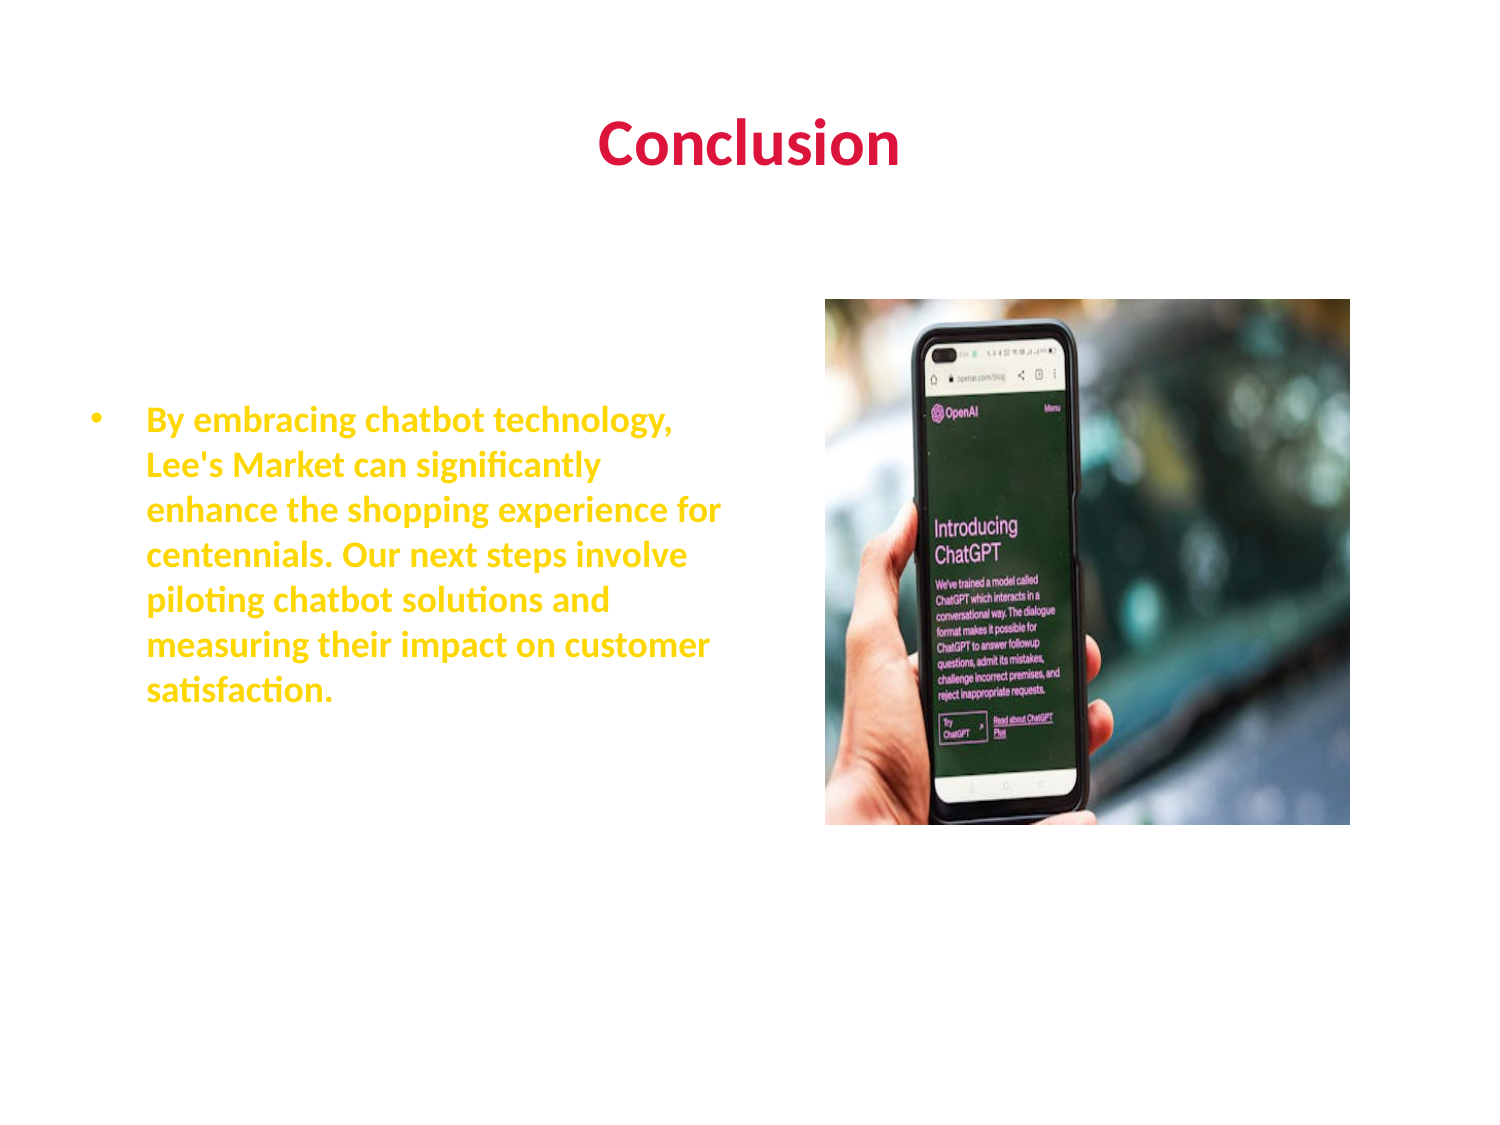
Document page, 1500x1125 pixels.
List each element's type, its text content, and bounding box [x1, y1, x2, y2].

picture [824, 299, 1351, 826]
title Conclusion [75, 45, 1425, 233]
list By embracing chatbot technology, Lee's Market can significantly enhance the shopping experience for centennials. Our next steps involve piloting chatbot solutions and measuring their impact on customer satisfaction. [75, 299, 750, 900]
